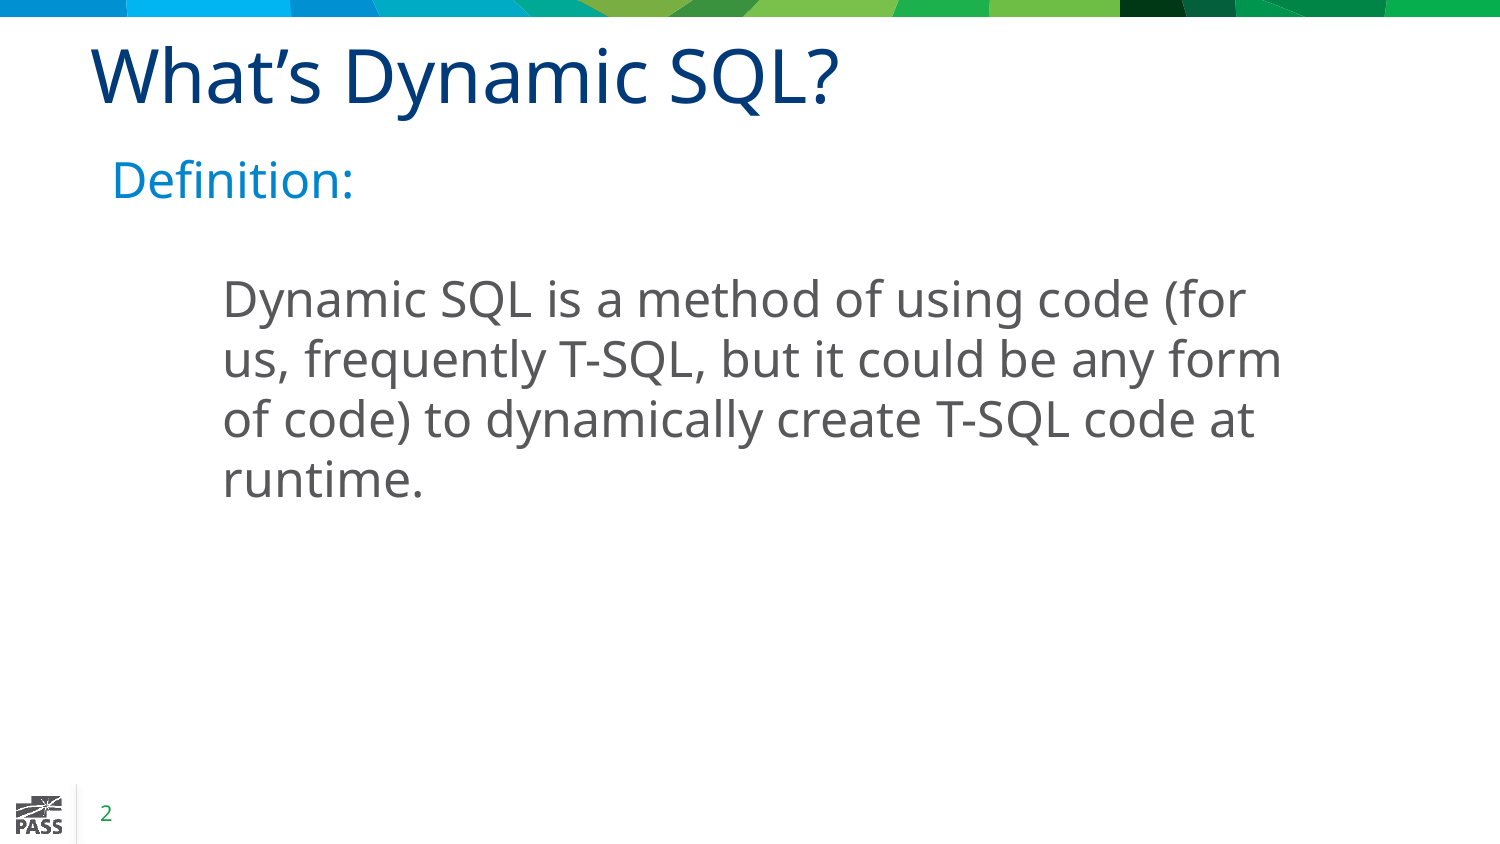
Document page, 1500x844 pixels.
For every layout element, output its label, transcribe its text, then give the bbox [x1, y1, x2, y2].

text_box Definition: [96, 141, 1138, 216]
slide_number 2 [85, 802, 167, 827]
picture [16, 796, 62, 834]
title What’s Dynamic SQL? [75, 37, 1425, 139]
list Dynamic SQL is a method of using code (for us, frequently T-SQL, but it could be any form of code) to dynamically create T-SQL code at runtime. [207, 260, 1318, 682]
picture [0, 0, 1500, 19]
